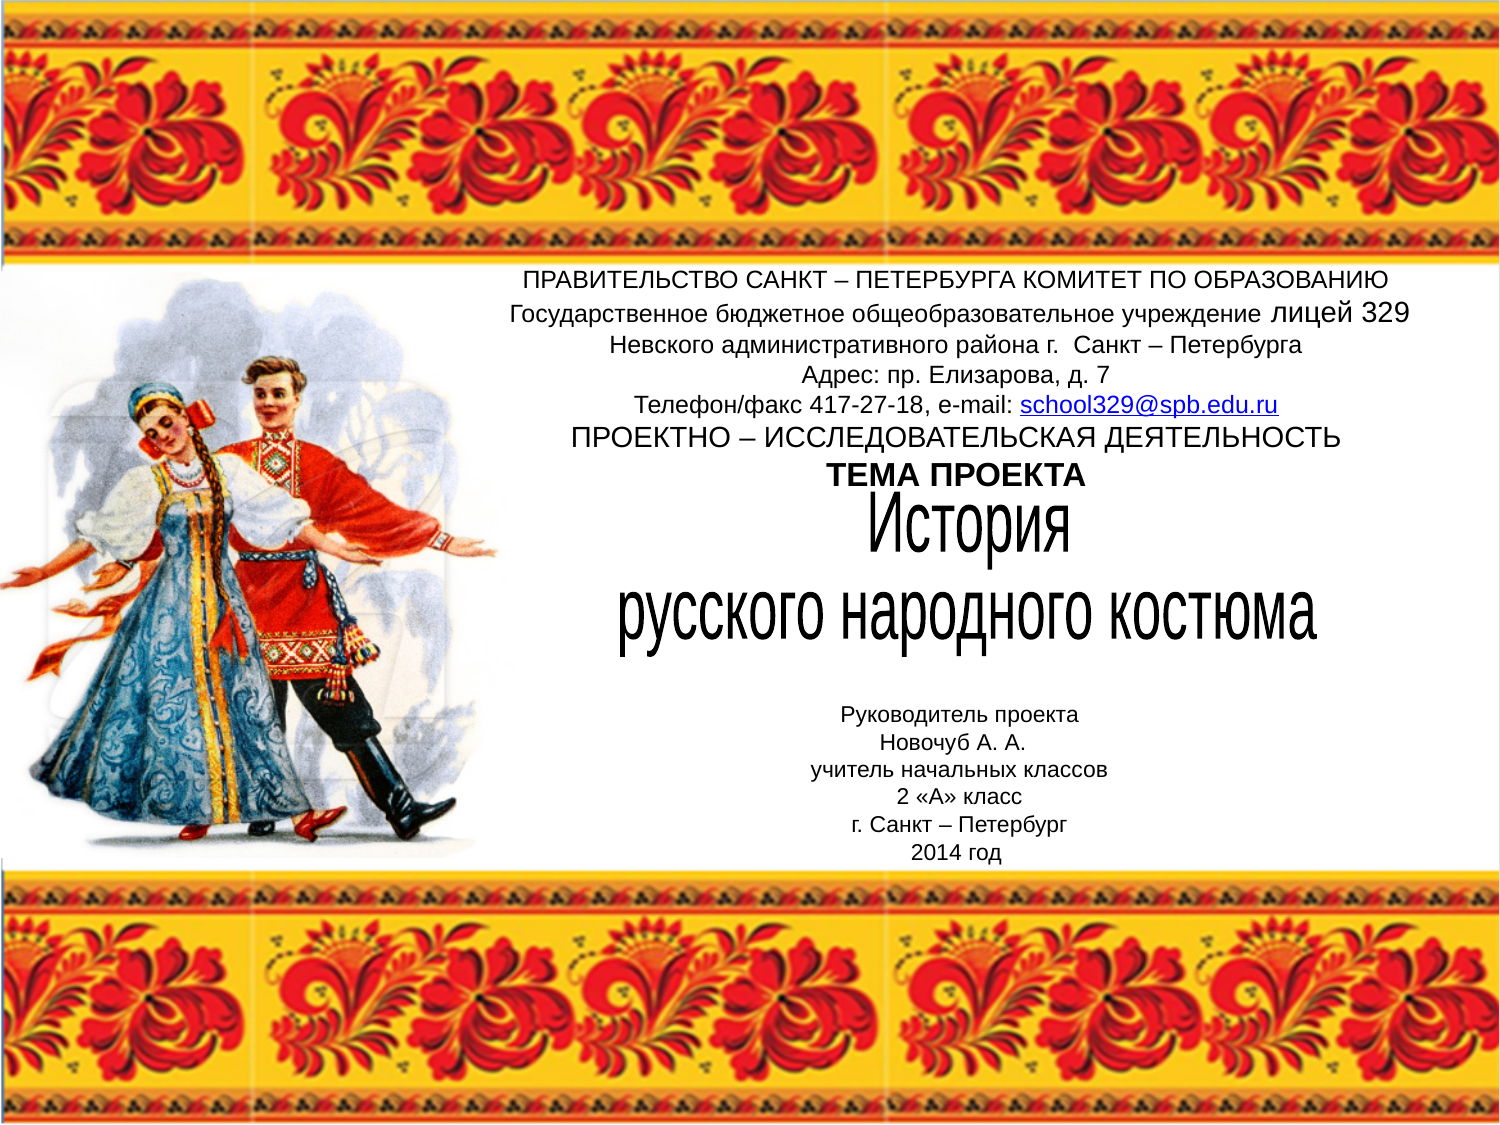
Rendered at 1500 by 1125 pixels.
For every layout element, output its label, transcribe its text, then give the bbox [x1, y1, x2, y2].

picture [0, 0, 1500, 1125]
text_box Руководитель проекта Новочуб А. А. учитель начальных классов 2 «А» класс г. Санкт – Петербург 2014 год [584, 692, 1335, 900]
text_box ПРАВИТЕЛЬСТВО САНКТ – ПЕТЕРБУРГА КОМИТЕТ ПО ОБРАЗОВАНИЮ Государственное бюджетное общеобразовательное учреждение лицей 329 Невского административного района г. Санкт – Петербурга Адрес: пр. Елизарова, д. 7 Телефон/факс 417-27-18, e-mail: school329@spb.edu.ru ПРОЕКТНО – ИССЛЕДОВАТЕЛЬСКАЯ ДЕЯТЕЛЬНОСТЬ ТЕМА ПРОЕКТА [487, 256, 1426, 494]
